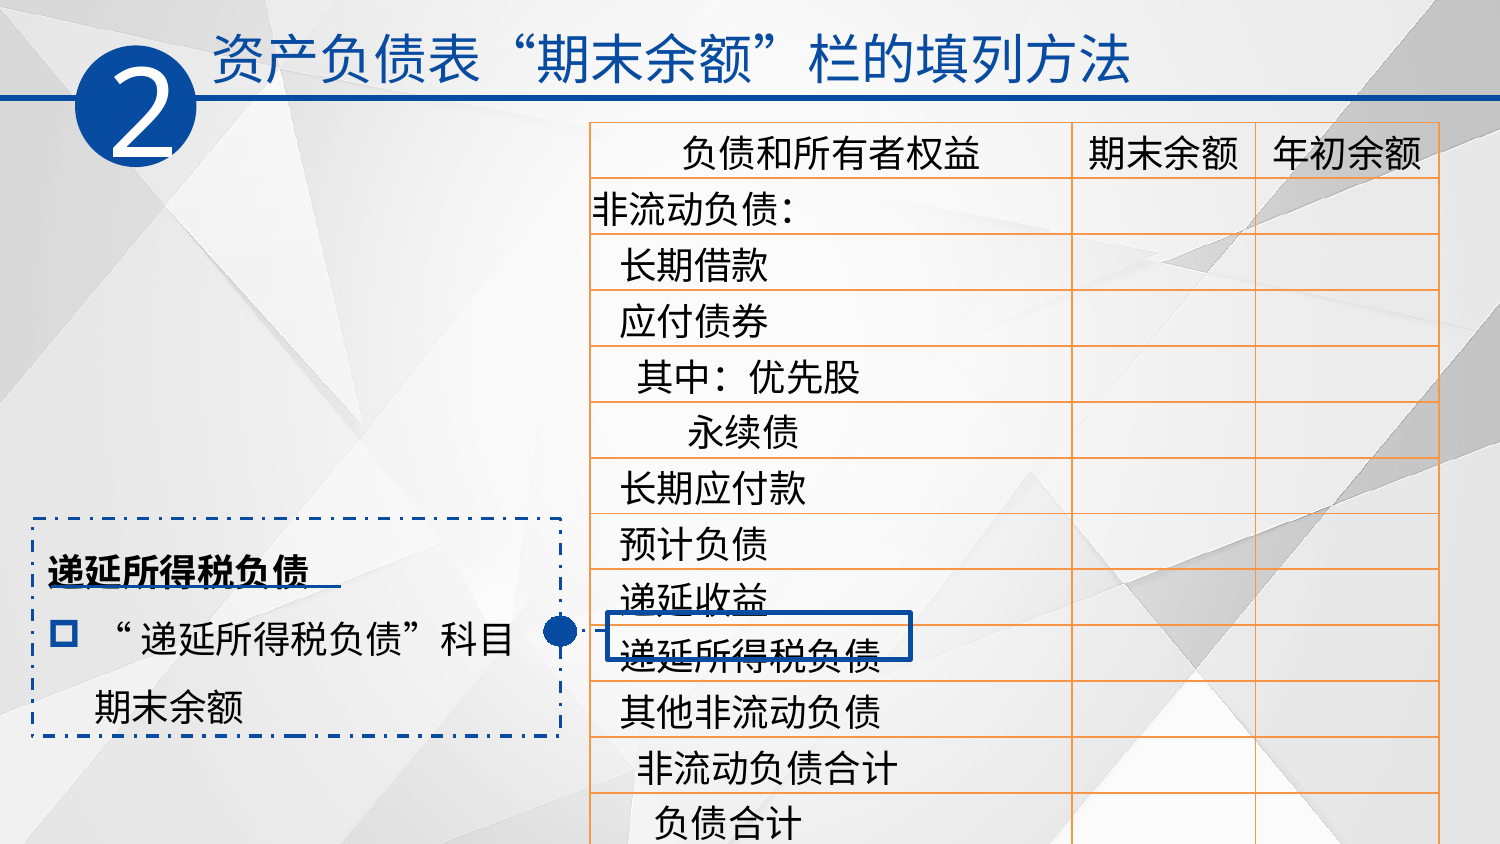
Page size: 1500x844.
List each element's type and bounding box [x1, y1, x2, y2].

picture [0, 0, 1500, 95]
table_cell [591, 794, 1071, 844]
table_cell [1256, 794, 1438, 844]
table_cell [1073, 235, 1255, 289]
text_box [32, 518, 911, 739]
table_cell [1256, 626, 1438, 680]
table_header [1256, 123, 1438, 177]
table_cell [591, 459, 1071, 513]
table_cell [1256, 347, 1438, 401]
table_cell [1073, 682, 1255, 736]
table_header [591, 123, 1071, 177]
table_header [1073, 123, 1255, 177]
table_cell [1256, 570, 1438, 624]
table_cell [591, 570, 1071, 624]
table_cell [1073, 570, 1255, 624]
table_cell [1073, 794, 1255, 844]
table_cell [1073, 179, 1255, 233]
table_cell [1256, 514, 1438, 568]
table_cell [591, 235, 1071, 289]
text_box [0, 24, 1500, 171]
table_cell [591, 682, 1071, 736]
table_cell [1256, 179, 1438, 233]
table_cell [591, 347, 1071, 401]
table_cell [591, 291, 1071, 345]
table_cell [1073, 347, 1255, 401]
table_cell [1256, 459, 1438, 513]
table_cell [591, 403, 1071, 457]
table_cell [1256, 403, 1438, 457]
table_cell [591, 738, 1071, 792]
table_cell [1256, 235, 1438, 289]
table_cell [1073, 626, 1255, 680]
picture [0, 101, 1500, 844]
table_cell [591, 514, 1071, 568]
table_cell [1073, 403, 1255, 457]
table_cell [1256, 291, 1438, 345]
table_cell [1073, 738, 1255, 792]
table_cell [591, 626, 1071, 680]
table_cell [1073, 459, 1255, 513]
table_cell [1256, 682, 1438, 736]
table_cell [1256, 738, 1438, 792]
table_cell [1073, 514, 1255, 568]
table_cell [1073, 291, 1255, 345]
table_cell [591, 179, 1071, 233]
